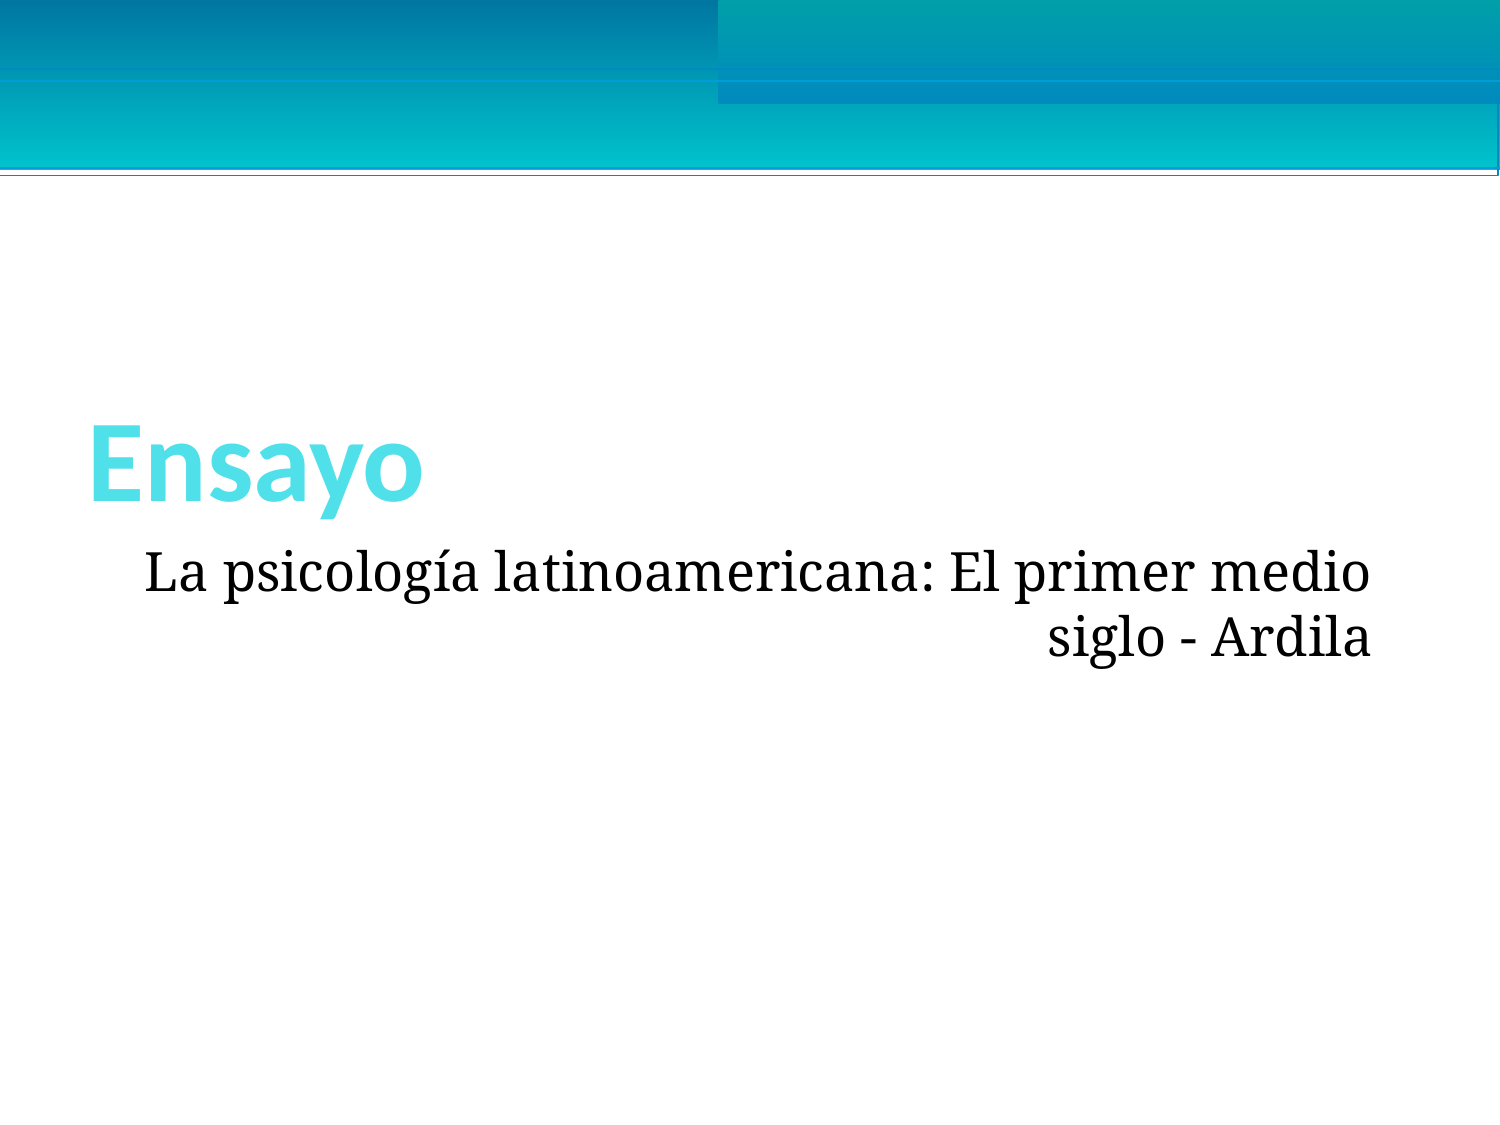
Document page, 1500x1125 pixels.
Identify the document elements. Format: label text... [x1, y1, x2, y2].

text_box La psicología latinoamericana: El primer medio siglo - Ardila [87, 529, 1376, 817]
text_box Ensayo [87, 224, 1376, 525]
